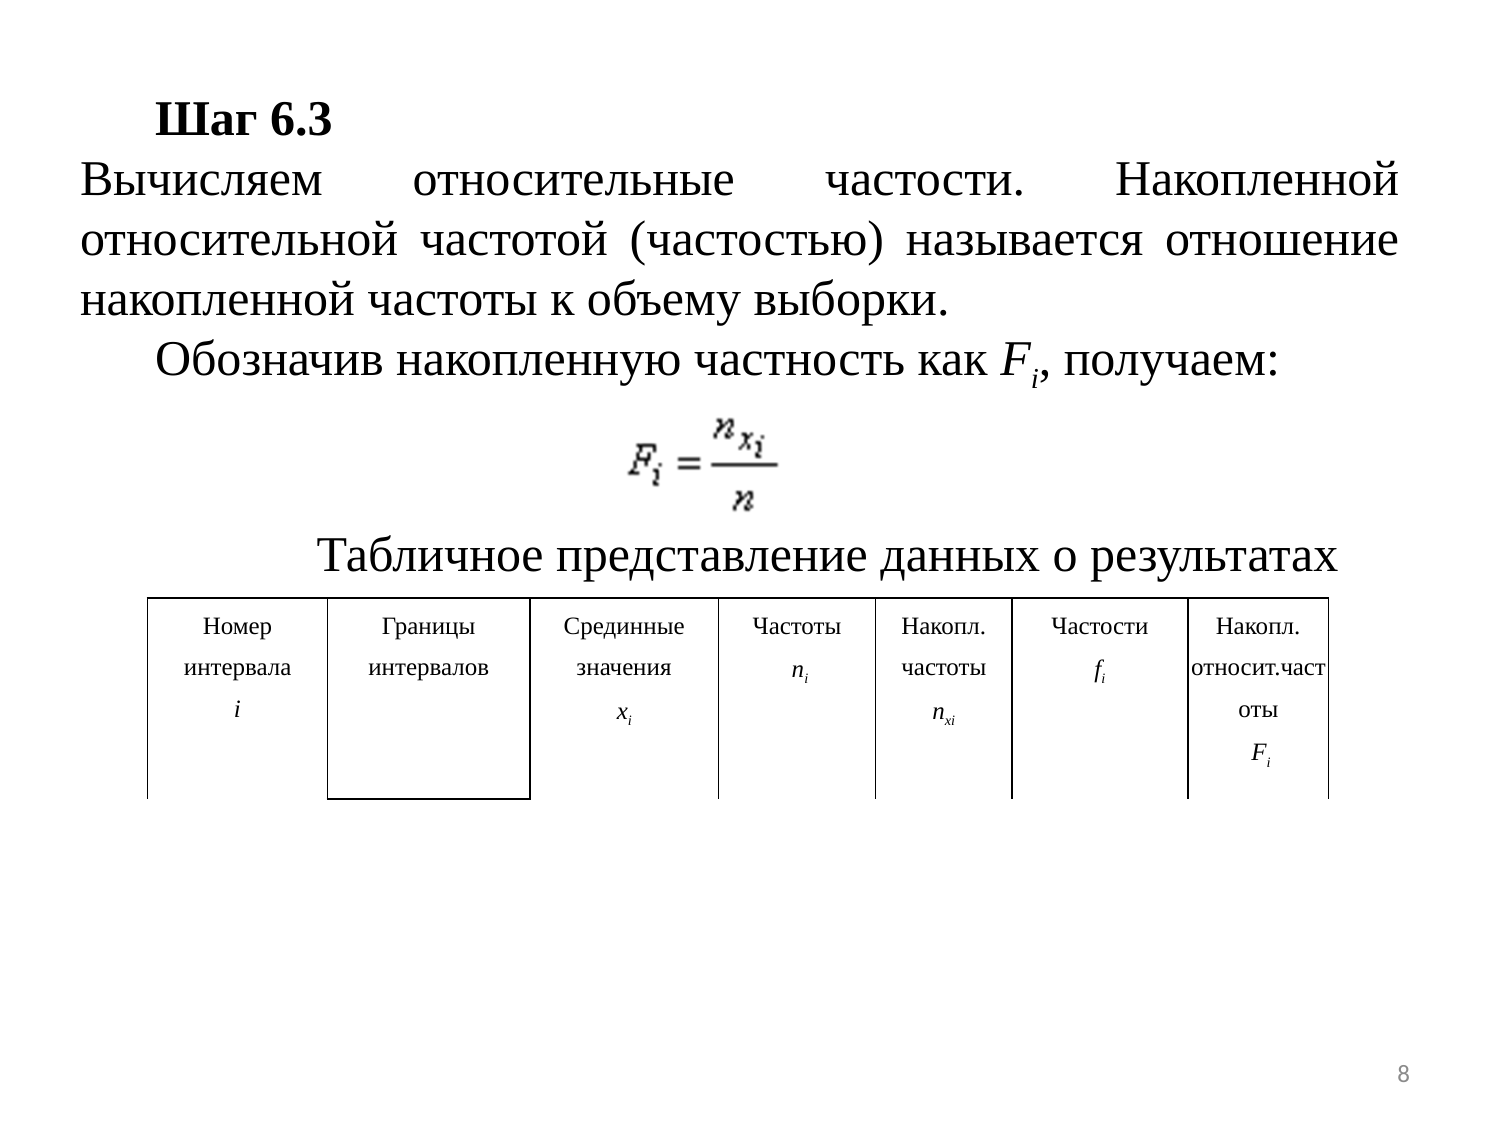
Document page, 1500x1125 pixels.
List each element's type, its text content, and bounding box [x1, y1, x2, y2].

slide_number 8 [1074, 1042, 1425, 1103]
table_header Срединные значения xi [531, 649, 718, 799]
table_header Накопл. частоты nxi [876, 649, 1011, 799]
table_header Частости fi [1013, 649, 1187, 799]
list Шаг 6.3 Вычисляем относительные частости. Накопленной относительной частотой (частостью) называется отношение накопленной частоты к объему выборки. Обозначив накопленную частность как Fi, получаем: [64, 78, 1415, 821]
table_header Накопл. относит.частоты Fi [1189, 649, 1328, 799]
picture [619, 394, 786, 520]
table_header Границы интервалов [328, 649, 529, 798]
table_header Номер интервала i [148, 599, 327, 799]
text_box Табличное представление данных о результатах [171, 513, 1460, 649]
table_header Частоты ni [719, 649, 875, 799]
